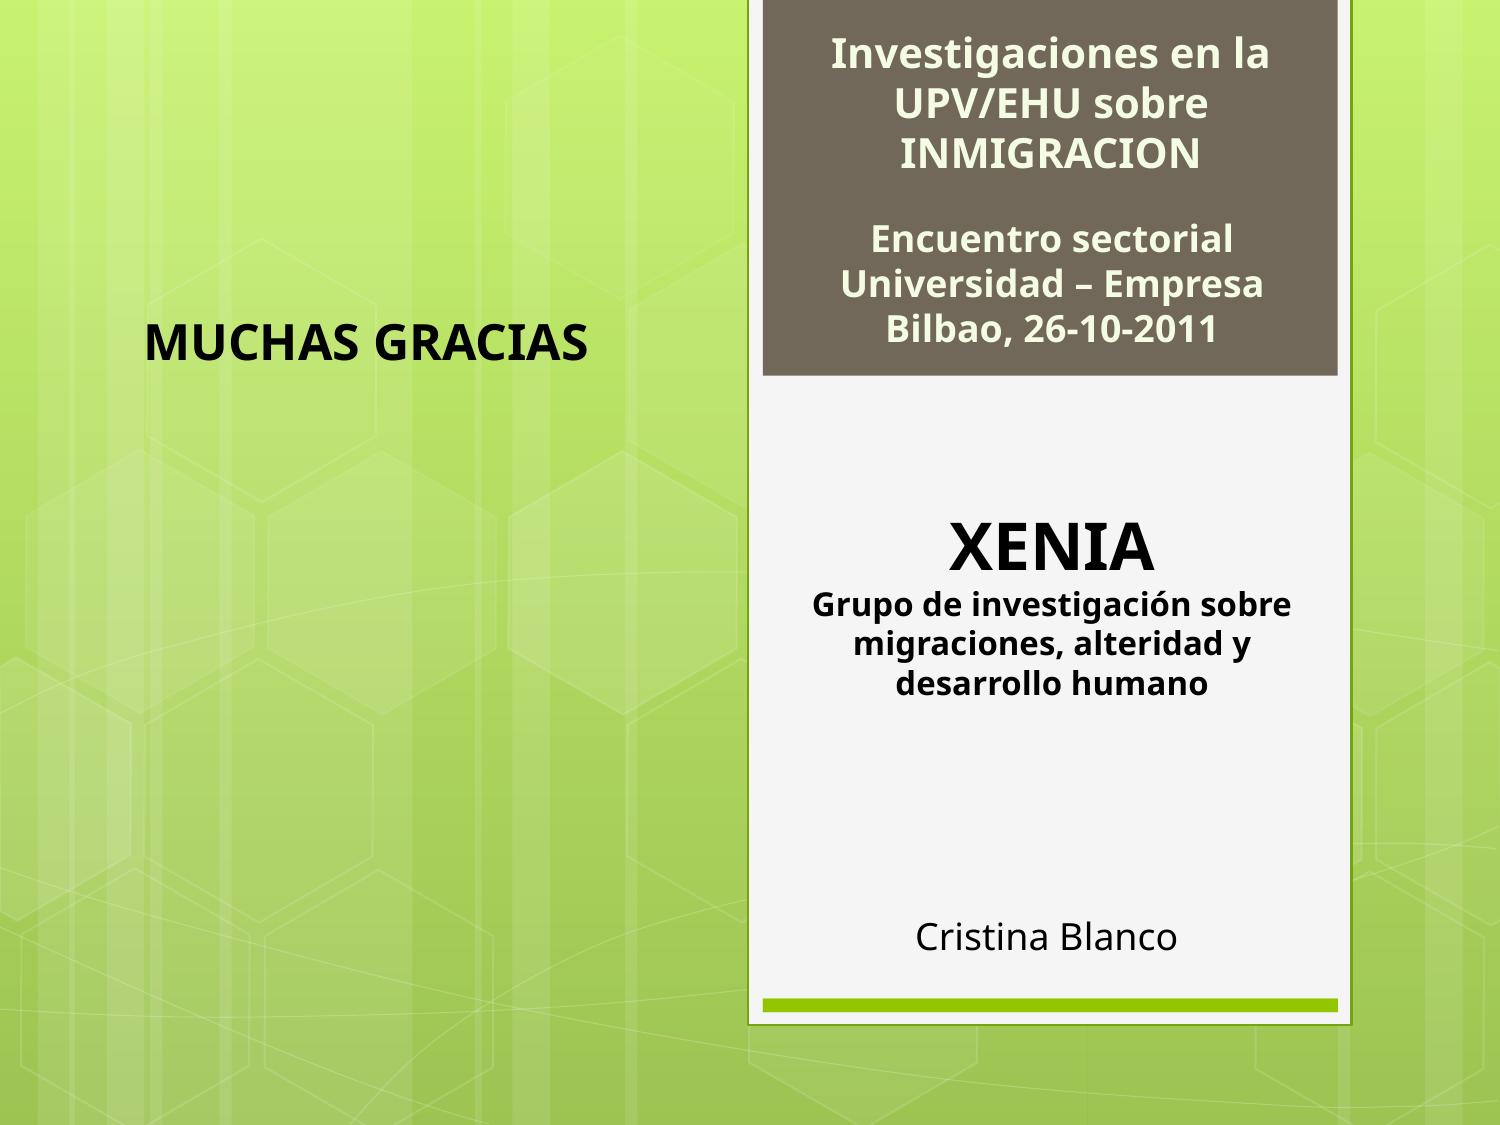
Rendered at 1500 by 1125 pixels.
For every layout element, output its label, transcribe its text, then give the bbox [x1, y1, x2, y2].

title XENIA Grupo de investigación sobre migraciones, alteridad y desarrollo humano [780, 491, 1325, 771]
subtitle Cristina Blanco [775, 904, 1319, 967]
text_box Investigaciones en la UPV/EHU sobre INMIGRACION [761, 19, 1341, 184]
text_box Encuentro sectorial Universidad – Empresa Bilbao, 26-10-2011 [786, 207, 1319, 358]
text_box MUCHAS GRACIAS [53, 302, 680, 378]
